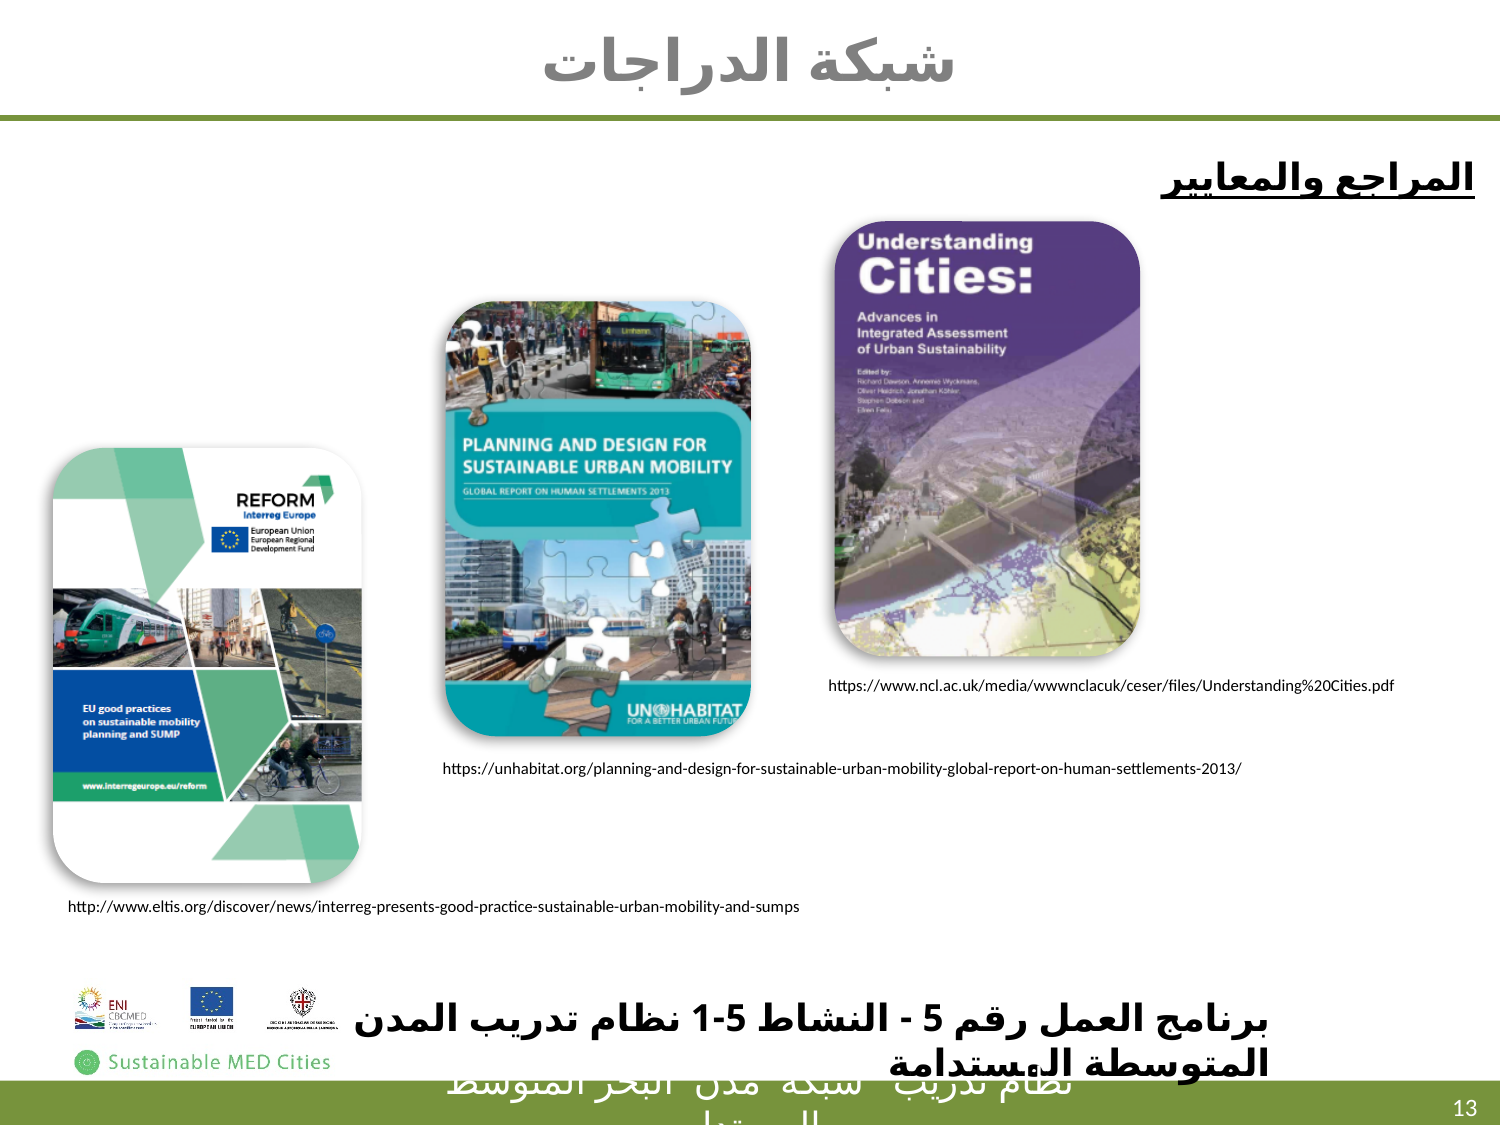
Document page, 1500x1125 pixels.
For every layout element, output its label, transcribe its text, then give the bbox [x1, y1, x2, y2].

slide_number 13 [1142, 1076, 1493, 1125]
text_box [52, 447, 878, 925]
text_box برنامج العمل رقم 5 - النشاط 5-1 نظام تدريب المدن المتوسطة المستدامة [261, 986, 1286, 1092]
text_box المراجع والمعايير [1147, 145, 1491, 206]
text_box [427, 301, 1286, 787]
title شبكة الدراجات [0, 0, 1500, 117]
text_box نظام تدريب شبكة مدن البحر المتوسط المستدام [338, 1081, 1162, 1123]
picture [62, 978, 356, 1080]
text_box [813, 221, 1425, 704]
